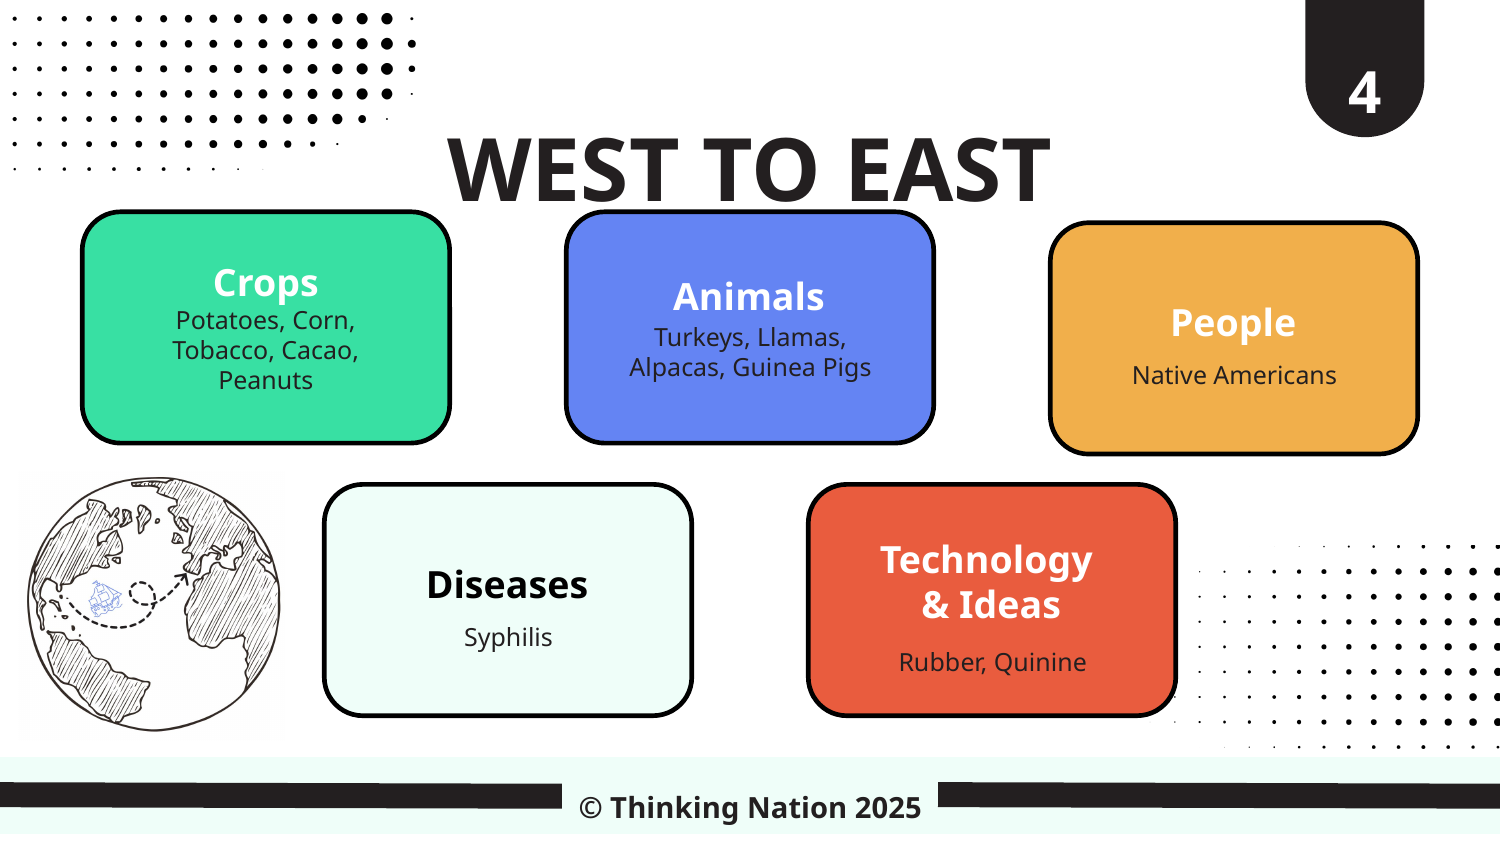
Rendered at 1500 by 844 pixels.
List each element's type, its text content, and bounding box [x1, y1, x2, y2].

text_box [808, 484, 1176, 716]
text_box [1300, 0, 1430, 138]
text_box [566, 211, 934, 444]
picture [18, 471, 285, 741]
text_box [853, 535, 1131, 665]
text_box [82, 211, 450, 444]
text_box WEST TO EAST [84, 71, 1416, 219]
text_box [1100, 545, 1500, 749]
text_box [0, 0, 416, 171]
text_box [611, 272, 889, 383]
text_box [128, 259, 404, 396]
text_box [1050, 222, 1418, 455]
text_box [1095, 298, 1373, 379]
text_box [0, 756, 1500, 835]
text_box [324, 484, 692, 716]
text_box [369, 560, 647, 640]
